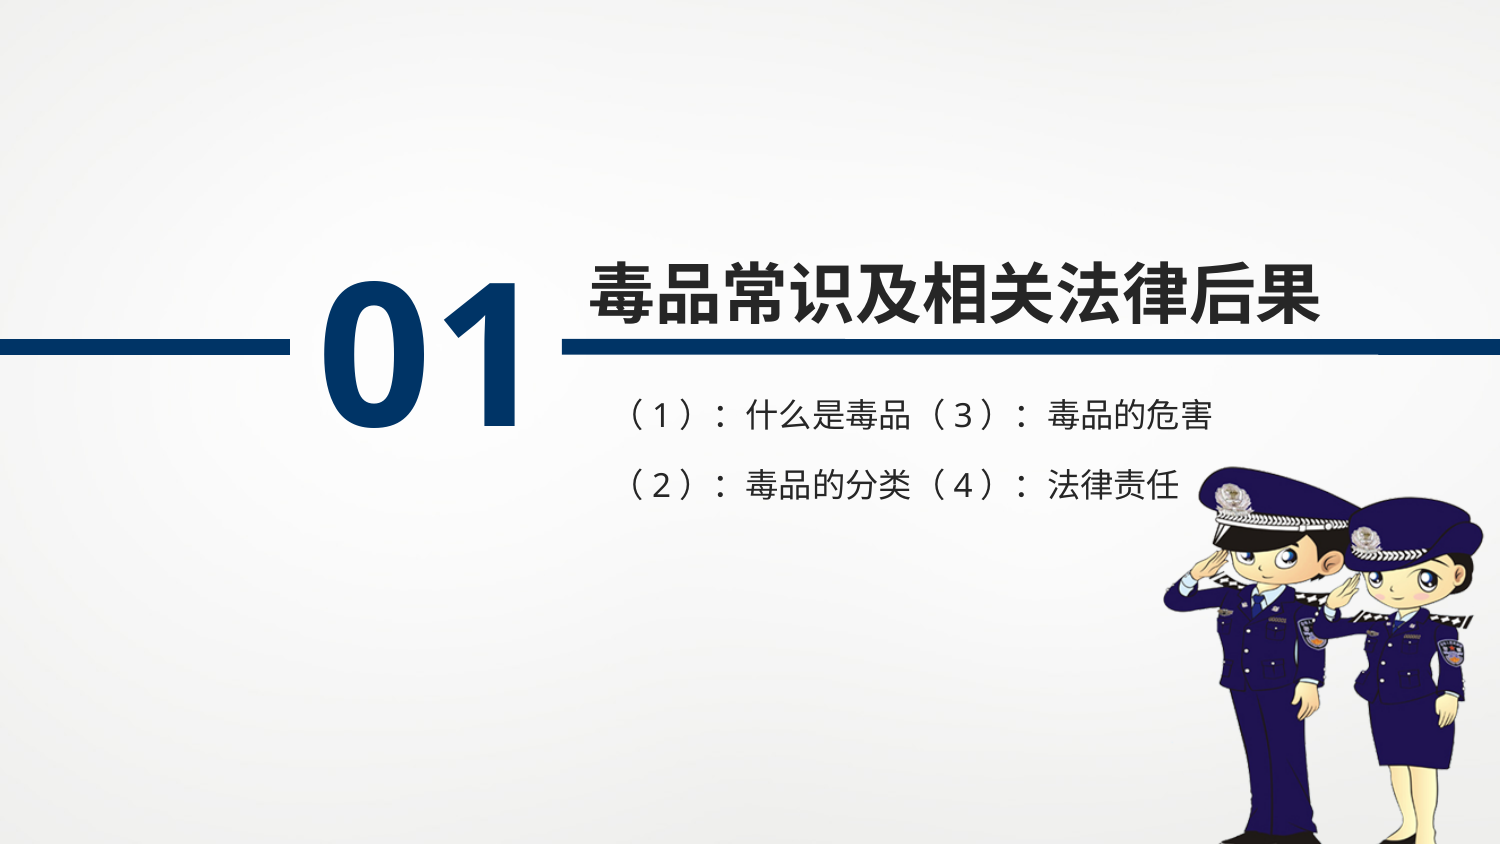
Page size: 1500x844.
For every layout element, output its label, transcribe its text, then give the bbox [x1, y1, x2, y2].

text_box （3）：毒品的危害 [897, 386, 1229, 442]
text_box （2）：毒品的分类 [596, 456, 927, 512]
text_box （4）：法律责任 [897, 457, 1195, 512]
text_box 毒品常识及相关法律后果 [527, 244, 1338, 340]
text_box 01 [303, 219, 562, 475]
text_box （1）：什么是毒品 [596, 386, 897, 442]
picture [0, 0, 1500, 844]
